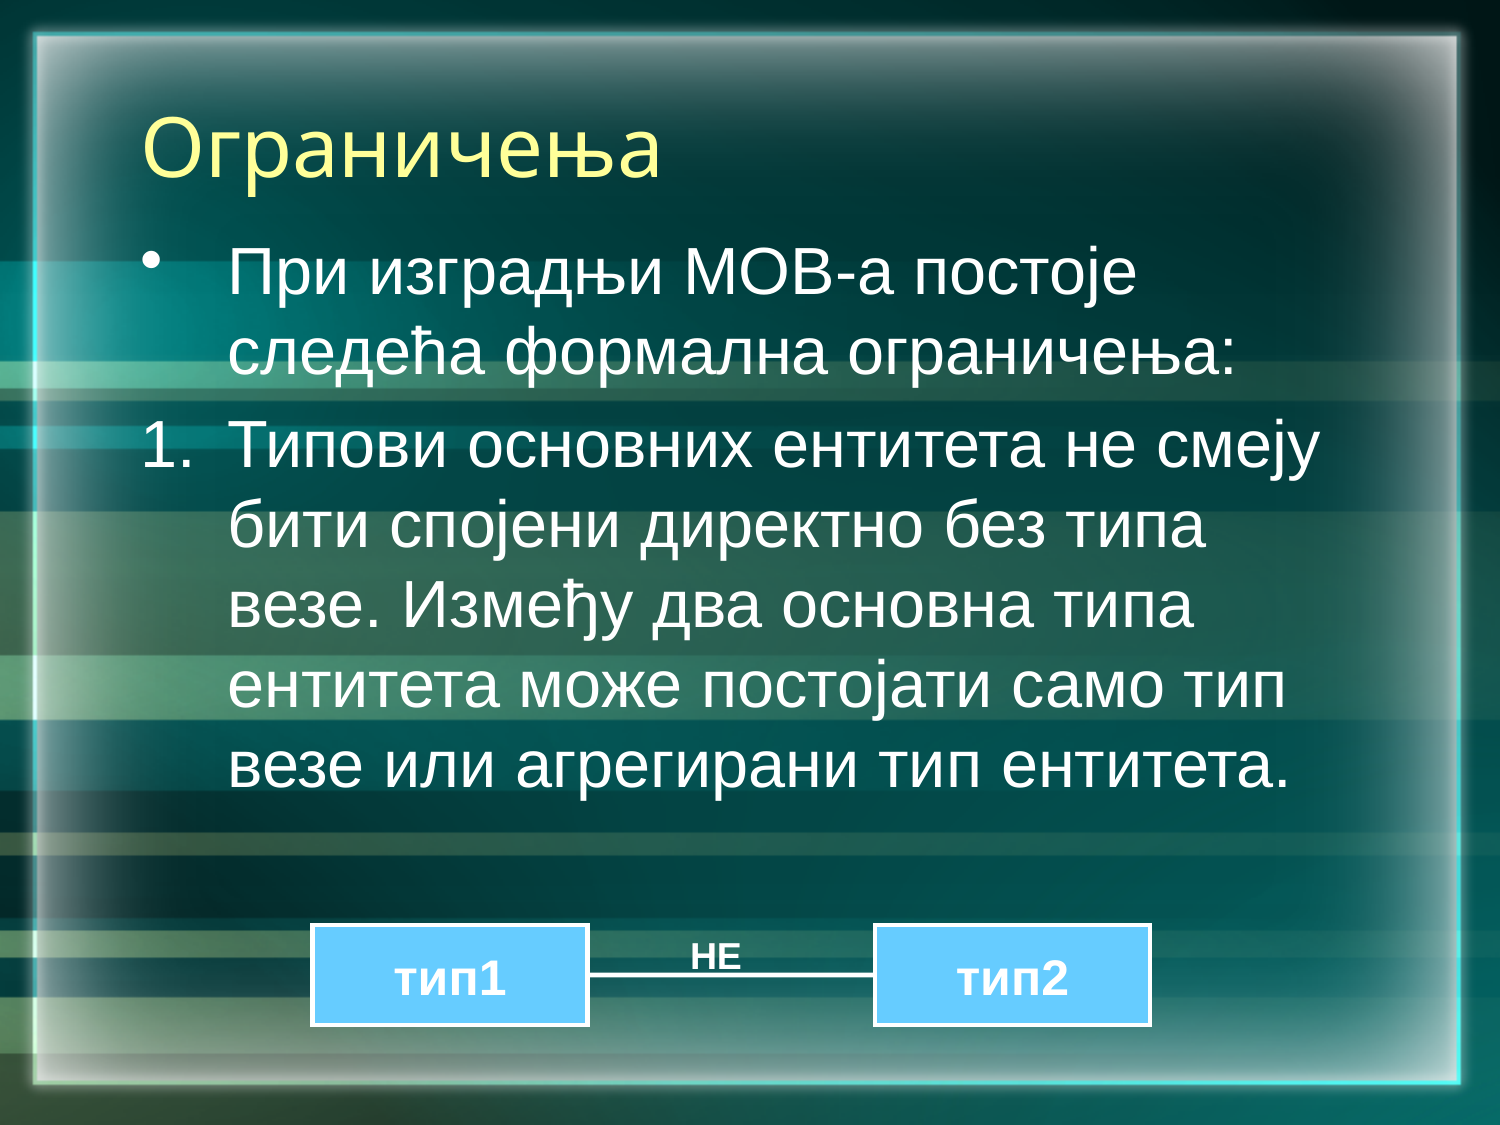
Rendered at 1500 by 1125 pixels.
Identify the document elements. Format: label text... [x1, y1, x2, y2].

text_box тип1 [312, 924, 588, 1025]
picture [0, 0, 1500, 1125]
title Ограничења [124, 49, 1363, 238]
text_box тип2 [875, 924, 1150, 1025]
text_box НЕ [675, 924, 757, 985]
list При изградњи МОВ-а постоје следећа формална ограничења: Типови основних ентитета не смеју бити спојени директно без типа везе. Између два основна типа ентитета може постојати само тип везе или агрегирани тип ентитета. [124, 219, 1340, 822]
